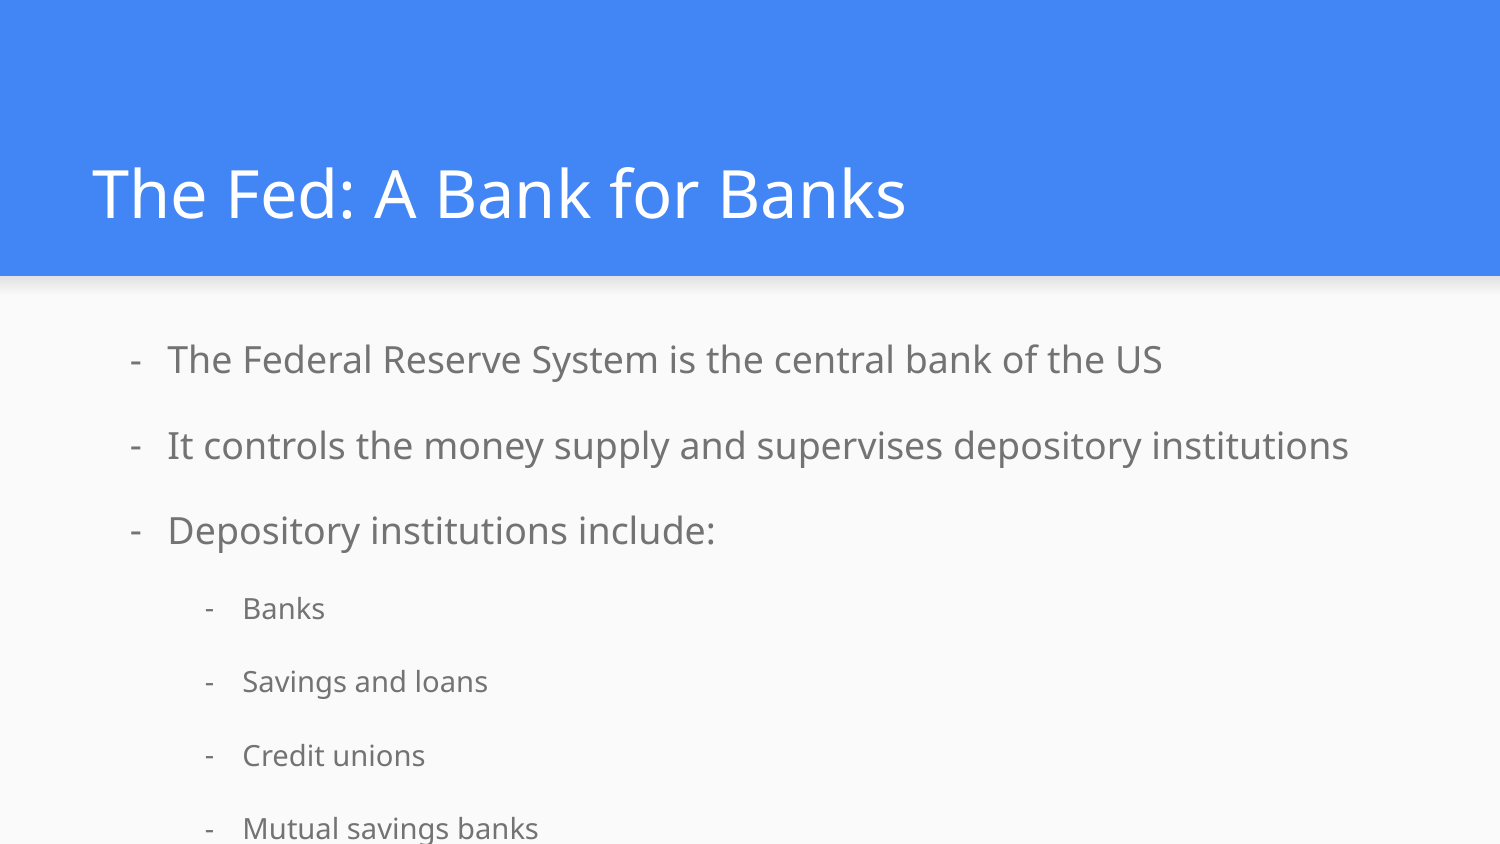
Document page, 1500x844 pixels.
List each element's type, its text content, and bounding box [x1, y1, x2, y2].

title The Fed: A Bank for Banks [77, 121, 1427, 248]
list The Federal Reserve System is the central bank of the US It controls the money supply and supervises depository institutions Depository institutions include: Banks Savings and loans Credit unions Mutual savings banks [77, 314, 1427, 760]
